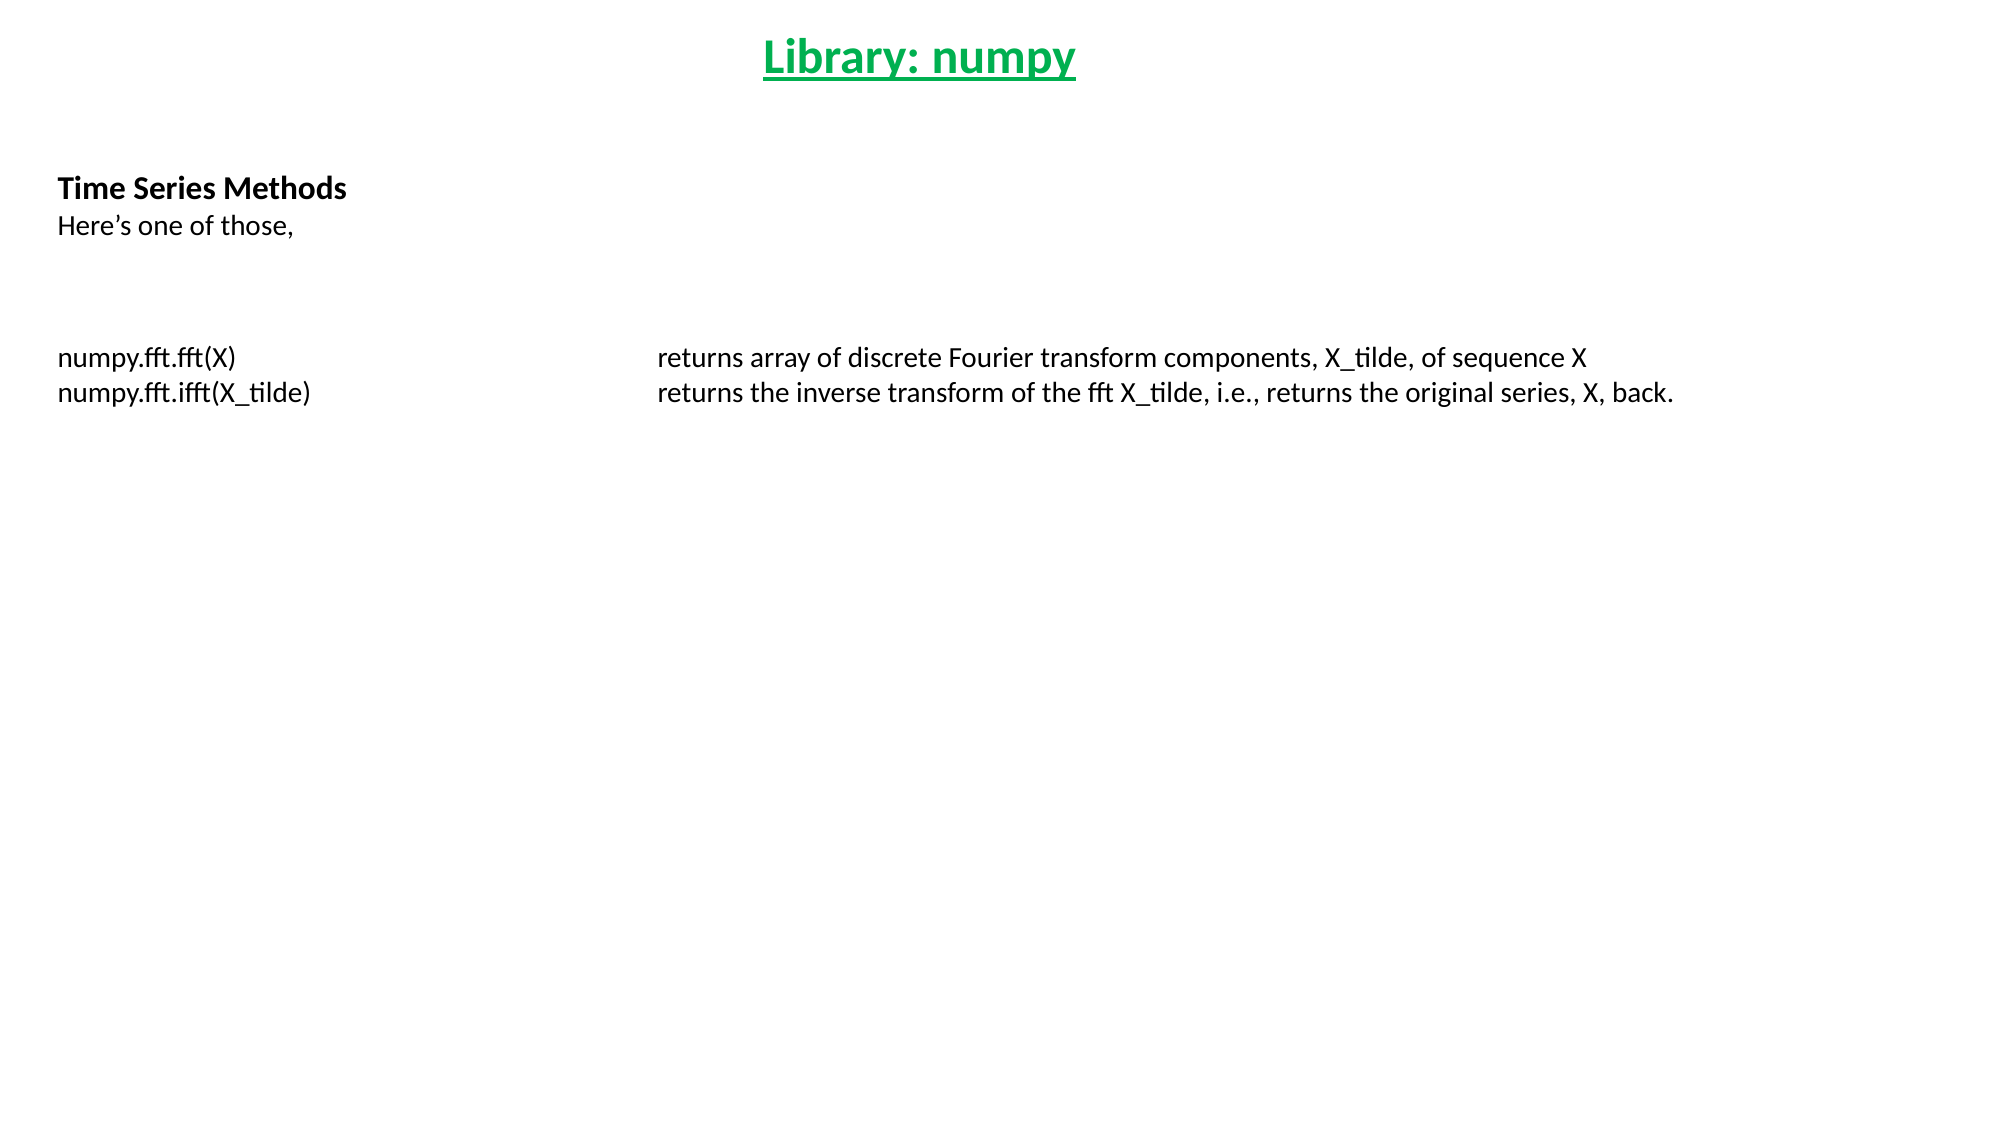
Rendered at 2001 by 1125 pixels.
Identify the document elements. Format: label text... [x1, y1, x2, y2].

text_box Library: numpy [748, 16, 1092, 92]
text_box Time Series Methods Here’s one of those, [42, 159, 505, 249]
text_box numpy.fft.fft(X) returns array of discrete Fourier transform components, X_tilde, of sequence X numpy.fft.ifft(X_tilde) returns the inverse transform of the fft X_tilde, i.e., returns the original series, X, back. [42, 330, 1966, 416]
